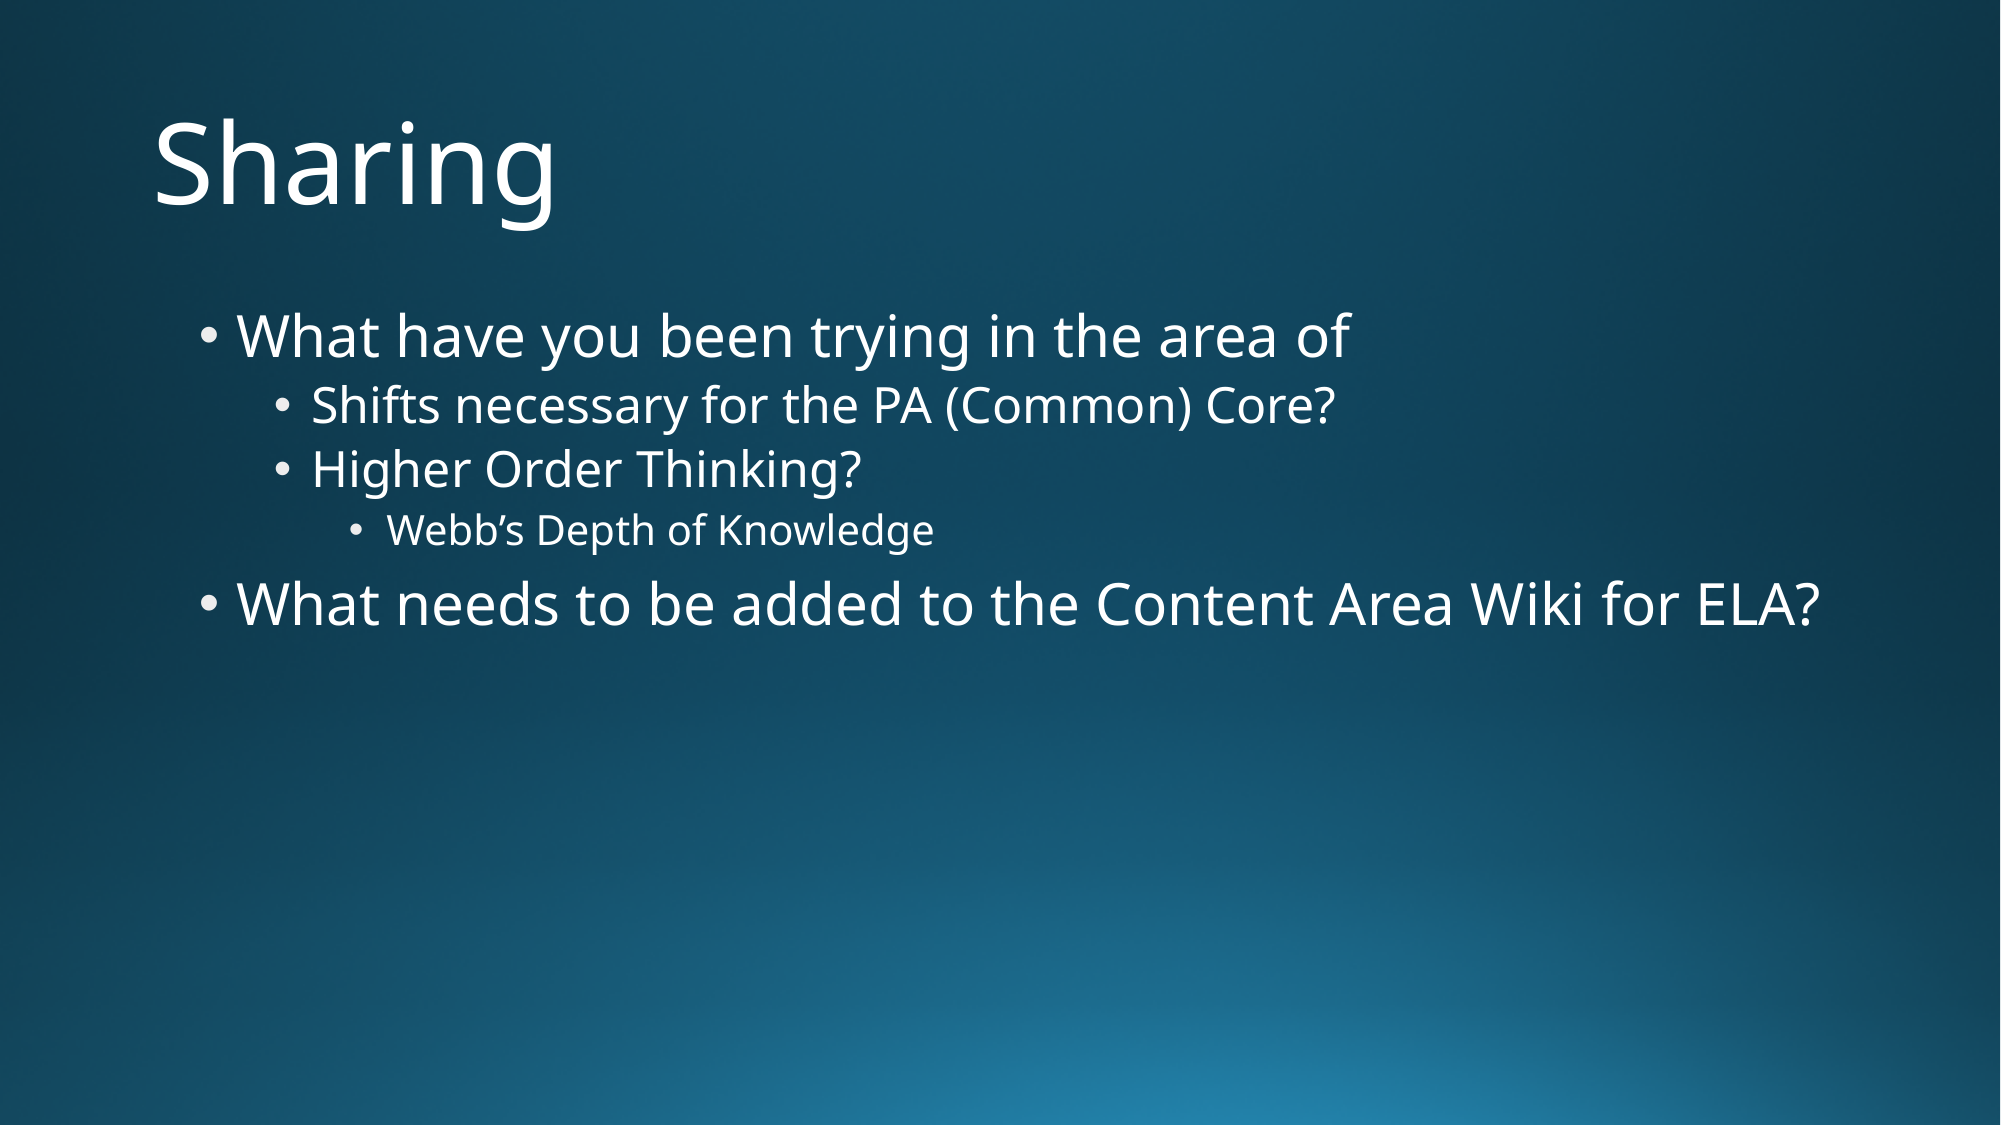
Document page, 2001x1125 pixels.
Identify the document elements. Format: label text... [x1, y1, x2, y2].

title Sharing [137, 59, 1863, 278]
picture [0, 0, 2001, 1125]
list What have you been trying in the area of Shifts necessary for the PA (Common) Core? Higher Order Thinking? Webb’s Depth of Knowledge What needs to be added to the Content Area Wiki for ELA? [183, 299, 1863, 1014]
